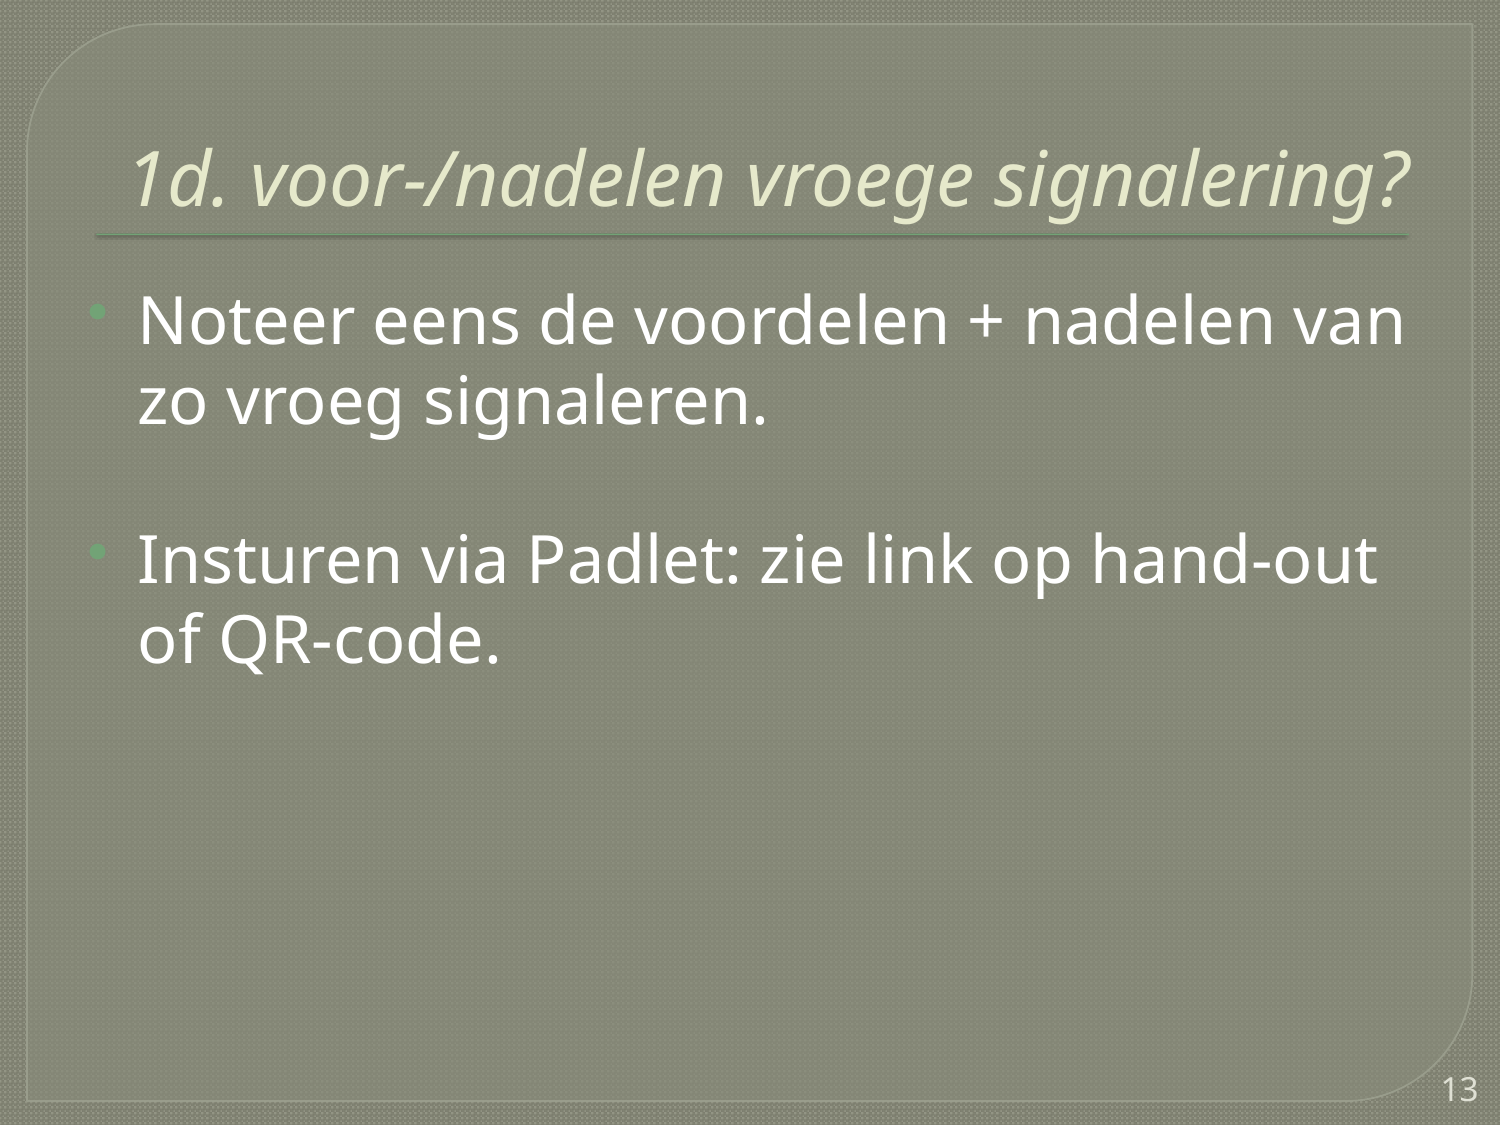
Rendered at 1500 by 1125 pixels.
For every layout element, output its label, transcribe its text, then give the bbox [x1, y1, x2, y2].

slide_number 13 [1417, 1068, 1494, 1114]
list Noteer eens de voordelen + nadelen van zo vroeg signaleren. Insturen via Padlet: zie link op hand-out of QR-code. [75, 270, 1425, 1013]
title 1d. voor-/nadelen vroege signalering? [75, 41, 1425, 230]
